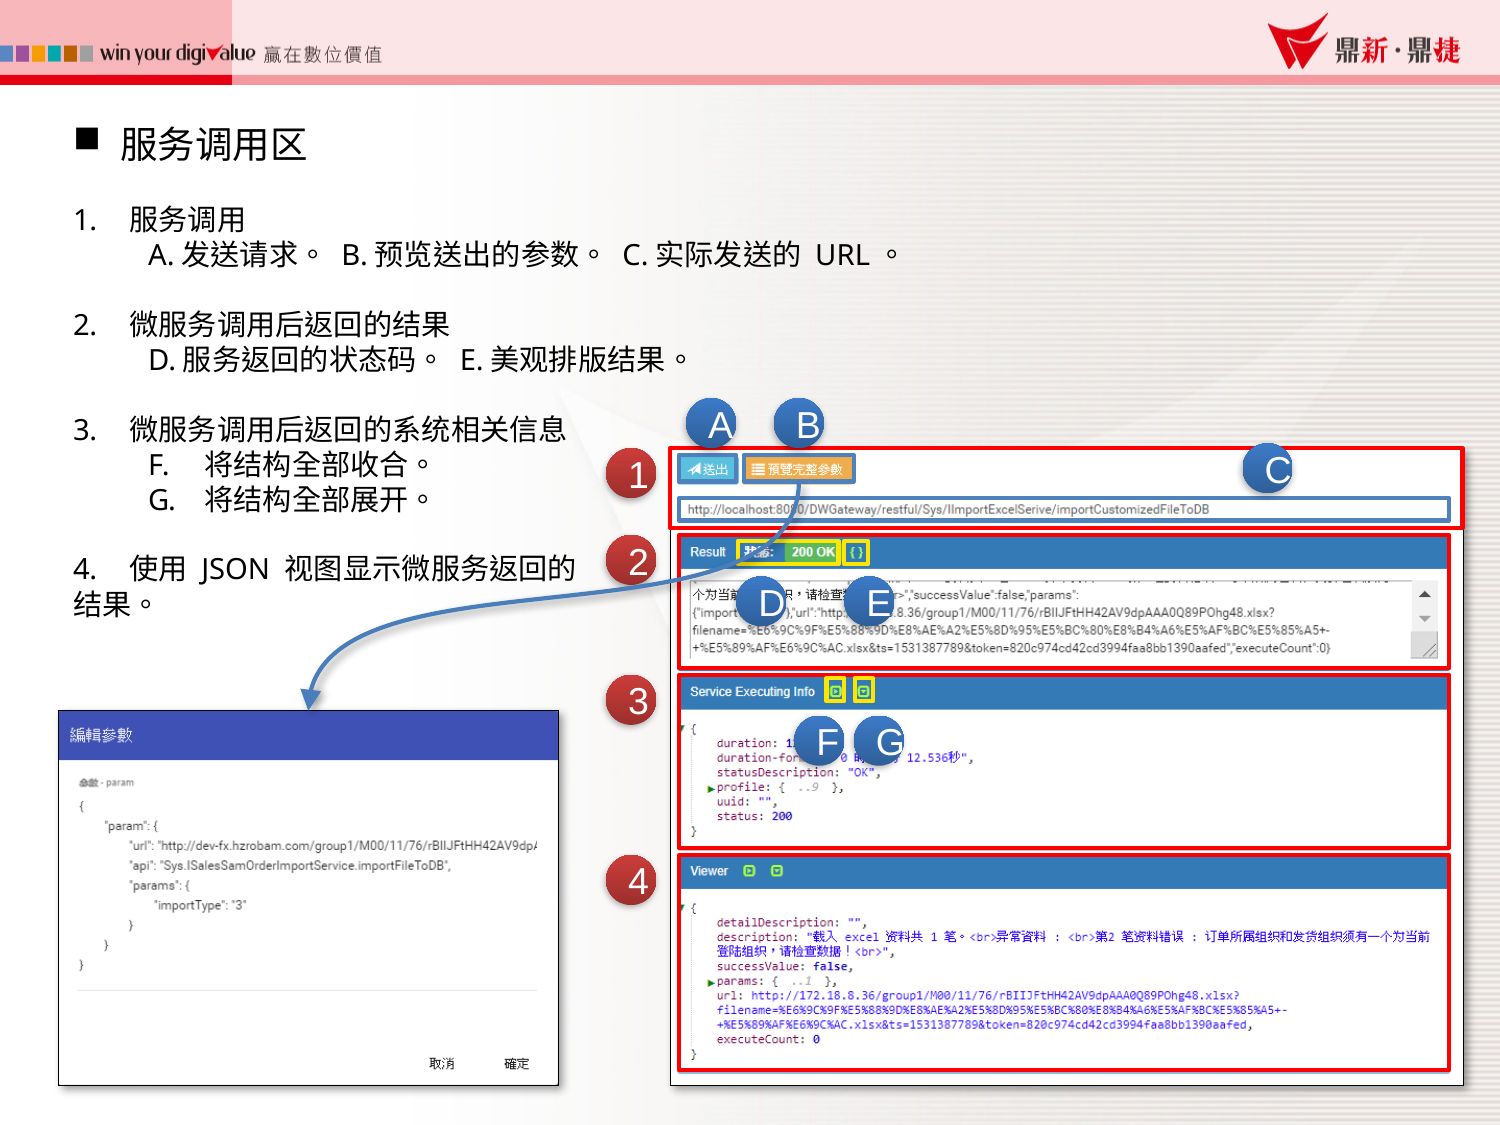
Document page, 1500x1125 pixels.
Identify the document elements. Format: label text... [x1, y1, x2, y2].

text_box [438, 350, 669, 842]
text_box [605, 397, 1464, 1086]
picture [0, 0, 1500, 1125]
text_box 服务调用区 服务调用 A.发送请求。 B.预览送出的参数。 C.实际发送的 URL。 微服务调用后返回的结果 D.服务返回的状态码。 E.美观排版结果。 微服务调用后返回的系统相关信息 将结构全部收合。 将结构全部展开。 使用 JSON 视图显示微服务返回的 结果。 [58, 113, 1442, 709]
